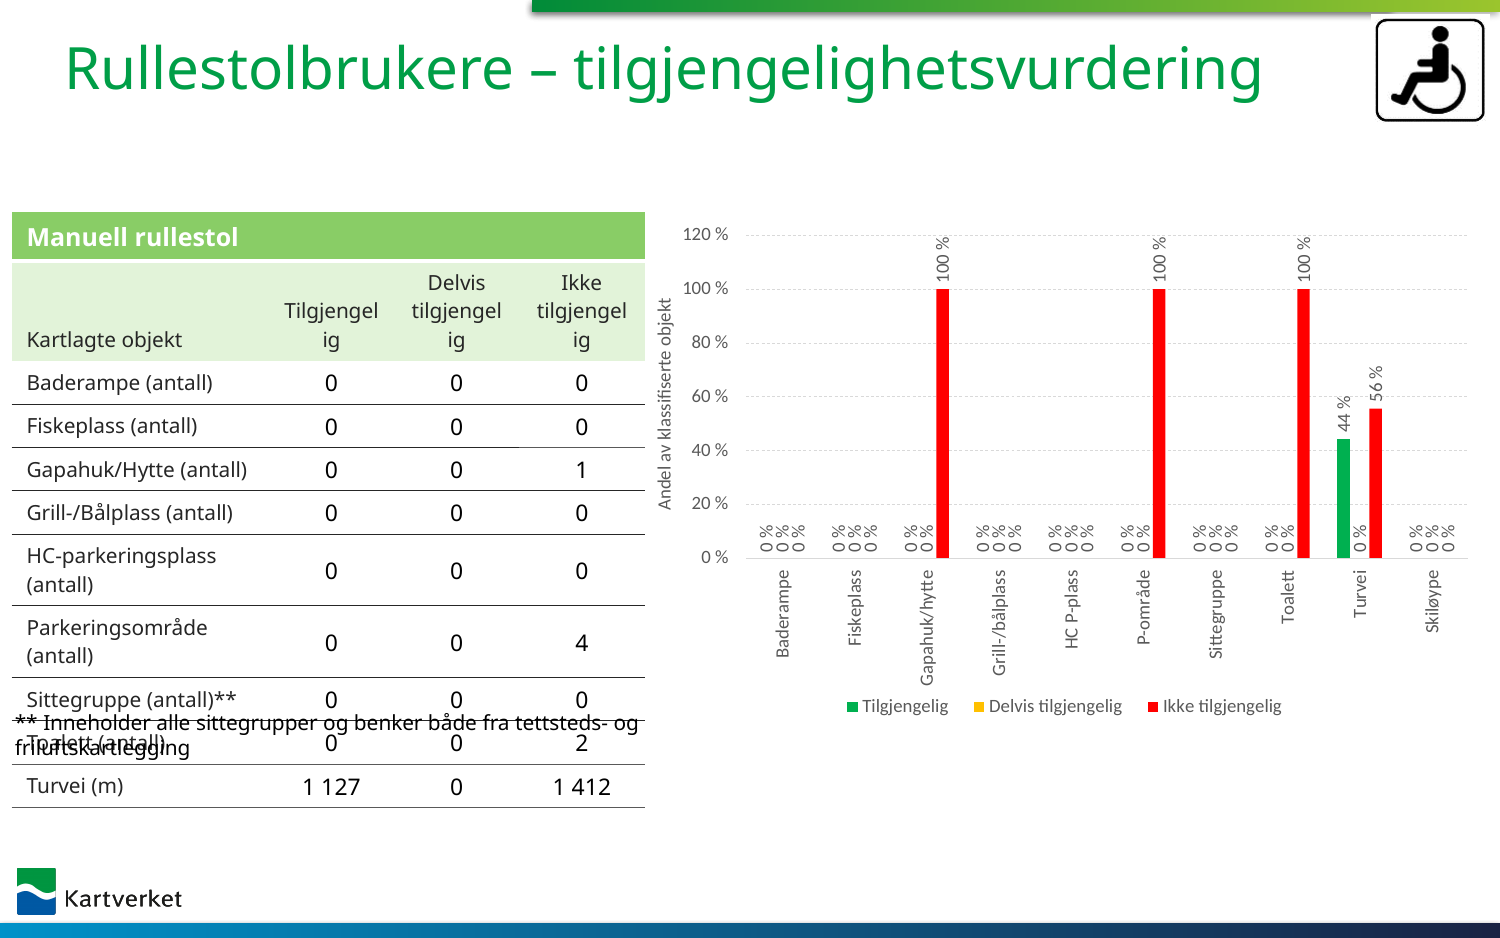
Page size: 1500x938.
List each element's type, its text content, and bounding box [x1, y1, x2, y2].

picture [1371, 13, 1491, 127]
table_cell 0 [269, 491, 394, 534]
table_cell 0 [394, 768, 519, 807]
table_cell Tilgjengelig [269, 263, 394, 361]
table_cell 4 [519, 606, 638, 677]
text_box Rullestolbrukere – tilgjengelighetsvurdering [49, 12, 1372, 109]
table_cell Baderampe (antall) [12, 361, 269, 404]
table_cell 0 [269, 535, 394, 605]
table_cell 1 127 [269, 768, 394, 807]
table_cell Fiskeplass (antall) [12, 405, 269, 447]
table_cell 0 [269, 606, 394, 677]
table_cell 0 [519, 491, 638, 534]
table_cell 0 [519, 678, 638, 702]
table_cell 0 [394, 361, 519, 404]
table_cell 0 [394, 535, 519, 605]
table_cell 0 [394, 448, 519, 490]
table_cell 0 [269, 361, 394, 404]
text_box ** Inneholder alle sittegrupper og benker både fra tettsteds- og friluftskartlegging [0, 702, 745, 768]
table_cell HC-parkeringsplass (antall) [12, 535, 269, 605]
picture [643, 218, 1480, 728]
table_cell Kartlagte objekt [12, 263, 269, 361]
table_cell 0 [519, 405, 638, 447]
table_cell Ikke tilgjengelig [519, 263, 638, 361]
table_cell 0 [394, 405, 519, 447]
table_cell 0 [519, 535, 638, 605]
table_cell Grill-/Bålplass (antall) [12, 491, 269, 534]
table_header Manuell rullestol [12, 212, 645, 259]
table_cell 0 [394, 678, 519, 702]
table_cell 0 [519, 361, 638, 404]
table_cell Turvei (m) [12, 768, 269, 807]
table_cell 1 412 [519, 768, 645, 807]
table_cell Delvis tilgjengelig [394, 263, 519, 361]
table_cell Parkeringsområde (antall) [12, 606, 269, 677]
table_cell 0 [269, 448, 394, 490]
table_cell Sittegruppe (antall)** [12, 678, 269, 702]
table_cell 0 [269, 405, 394, 447]
table_cell 0 [269, 678, 394, 702]
table_cell Gapahuk/Hytte (antall) [12, 448, 269, 490]
table_cell 0 [394, 491, 519, 534]
table_cell 0 [394, 606, 519, 677]
table_cell 1 [519, 448, 638, 490]
